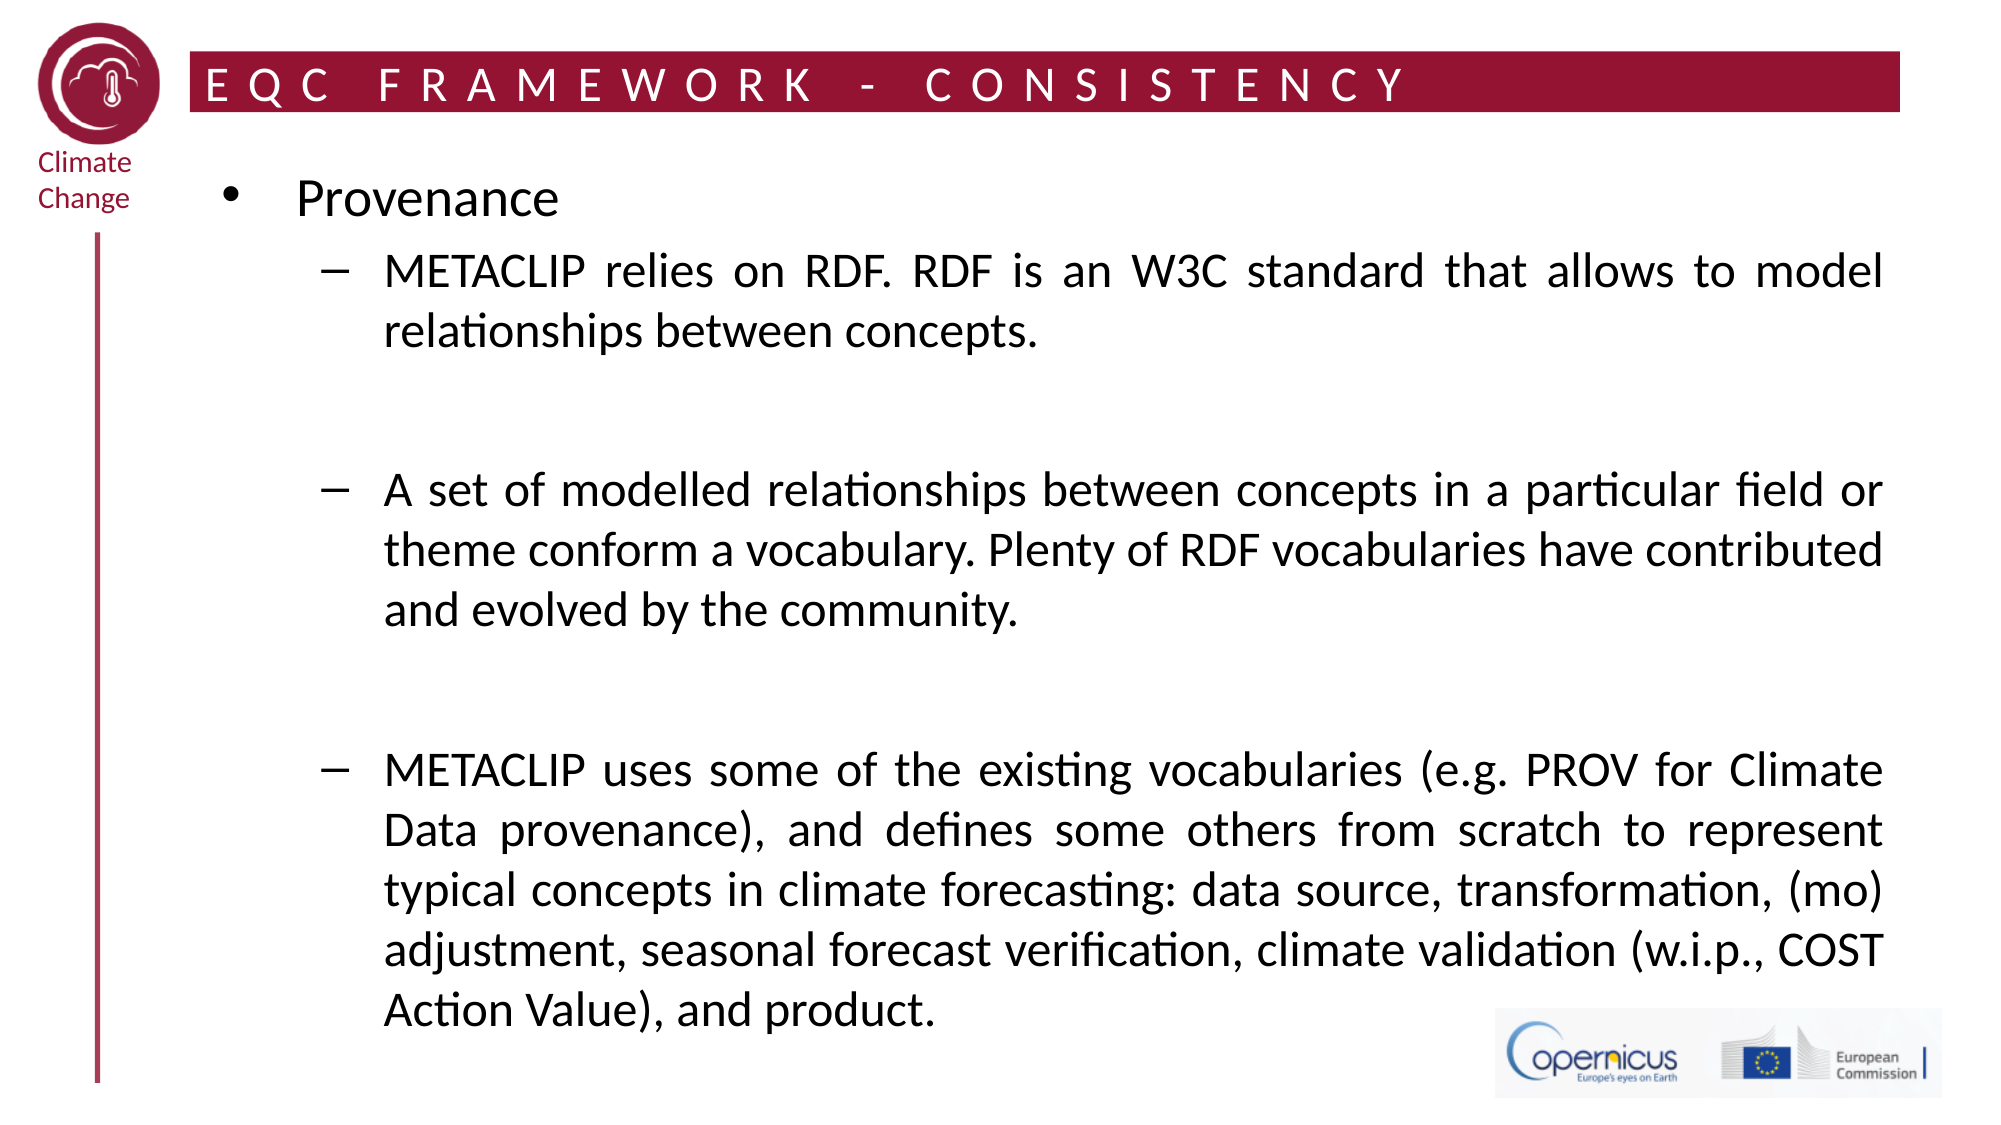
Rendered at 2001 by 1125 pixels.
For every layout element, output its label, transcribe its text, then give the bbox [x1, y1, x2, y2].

picture [1900, 1008, 1942, 1098]
title EQC FRAMEWORK - CONSISTENCY [189, 51, 1900, 113]
picture [25, 4, 171, 155]
list Provenance METACLIP relies on RDF. RDF is an W3C standard that allows to model relationships between concepts. A set of modelled relationships between concepts in a particular field or theme conform a vocabulary. Plenty of RDF vocabularies have contributed and evolved by the community. METACLIP uses some of the existing vocabularies (e.g. PROV for Climate Data provenance), and defines some others from scratch to represent typical concepts in climate forecasting: data source, transformation, (mo) adjustment, seasonal forecast verification, climate validation (w.i.p., COST Action Value), and product. [206, 153, 1900, 1125]
